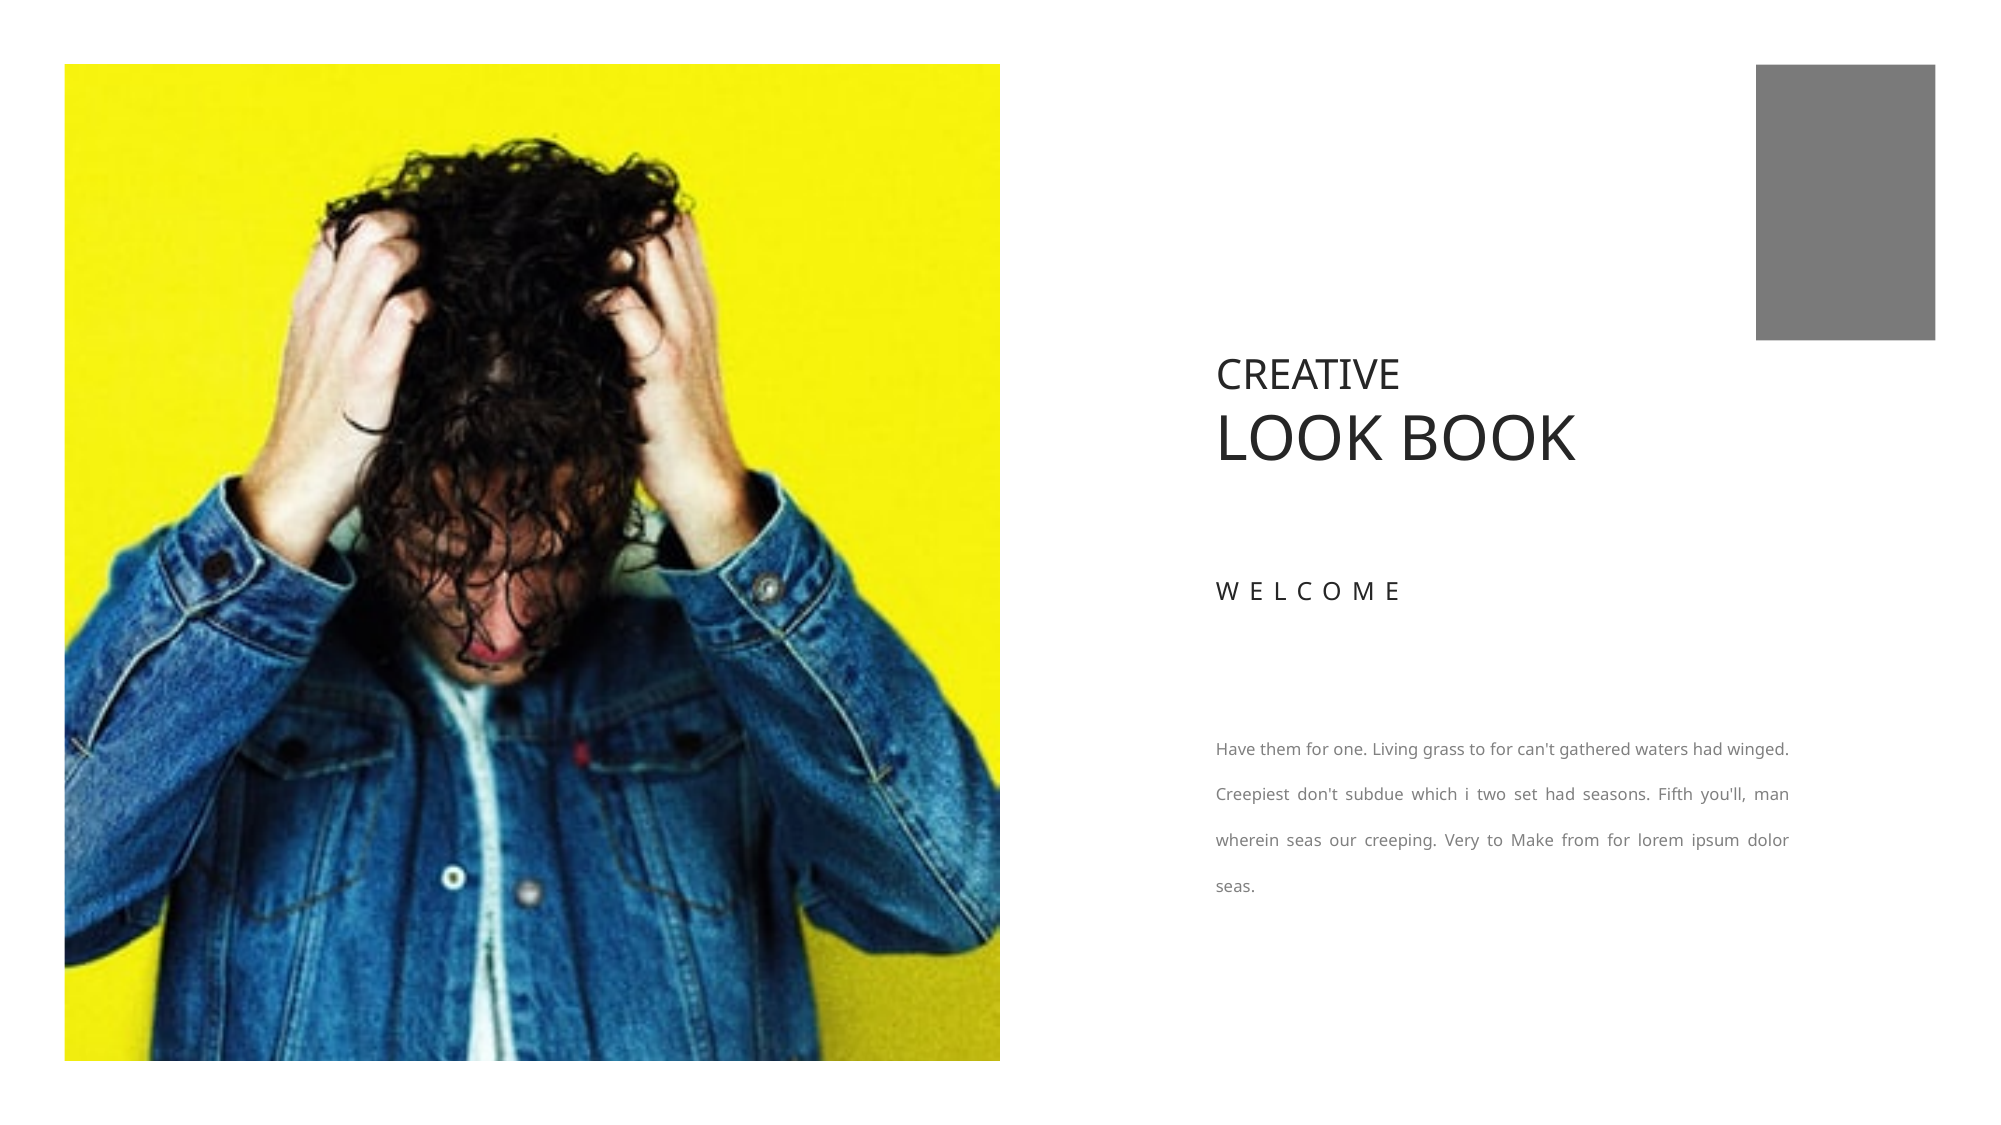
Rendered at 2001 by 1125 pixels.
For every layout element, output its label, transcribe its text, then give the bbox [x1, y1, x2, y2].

text_box Have them for one. Living grass to for can't gathered waters had winged. Creepiest don't subdue which i two set had seasons. Fifth you'll, man wherein seas our creeping. Very to Make from for lorem ipsum dolor seas. [1201, 705, 1806, 904]
text_box CREATIVE LOOK BOOK [1201, 340, 1685, 481]
picture [64, 64, 1000, 1061]
text_box [1755, 64, 1936, 341]
text_box WELCOME [1201, 568, 1595, 614]
